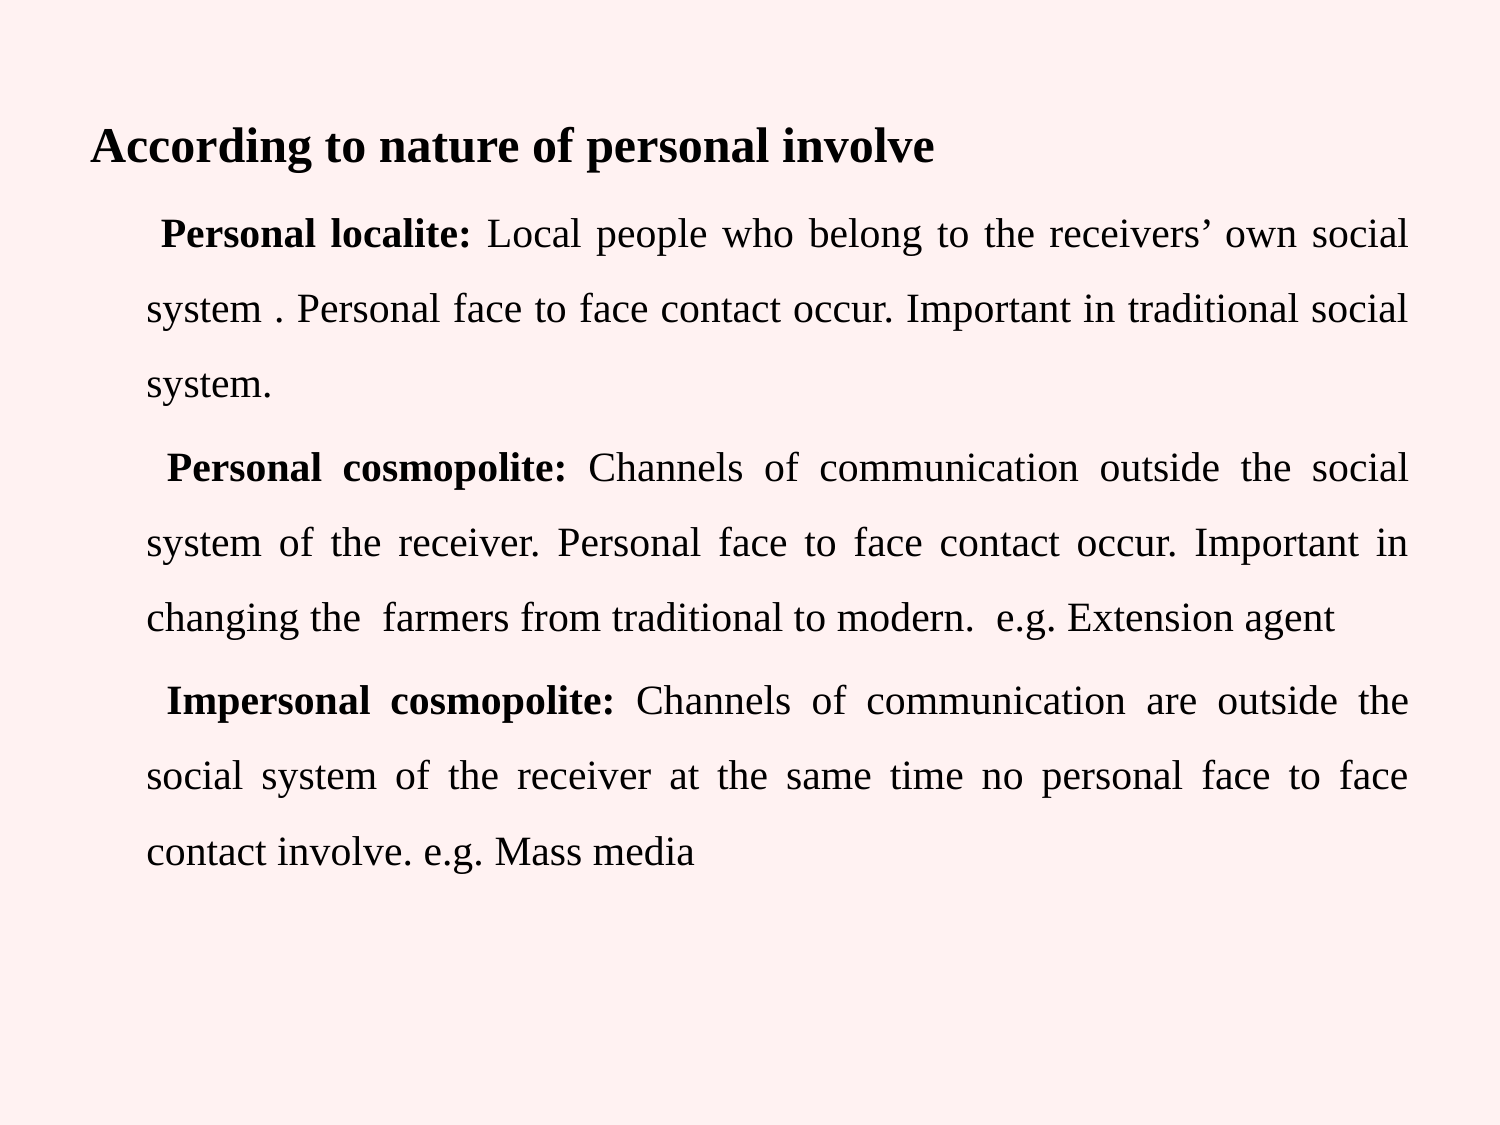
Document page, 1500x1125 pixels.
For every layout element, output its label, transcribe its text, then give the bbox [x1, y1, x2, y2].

list According to nature of personal involve Personal localite: Local people who belong to the receivers’ own social system . Personal face to face contact occur. Important in traditional social system. Personal cosmopolite: Channels of communication outside the social system of the receiver. Personal face to face contact occur. Important in changing the farmers from traditional to modern. e.g. Extension agent Impersonal cosmopolite: Channels of communication are outside the social system of the receiver at the same time no personal face to face contact involve. e.g. Mass media [75, 75, 1425, 1038]
